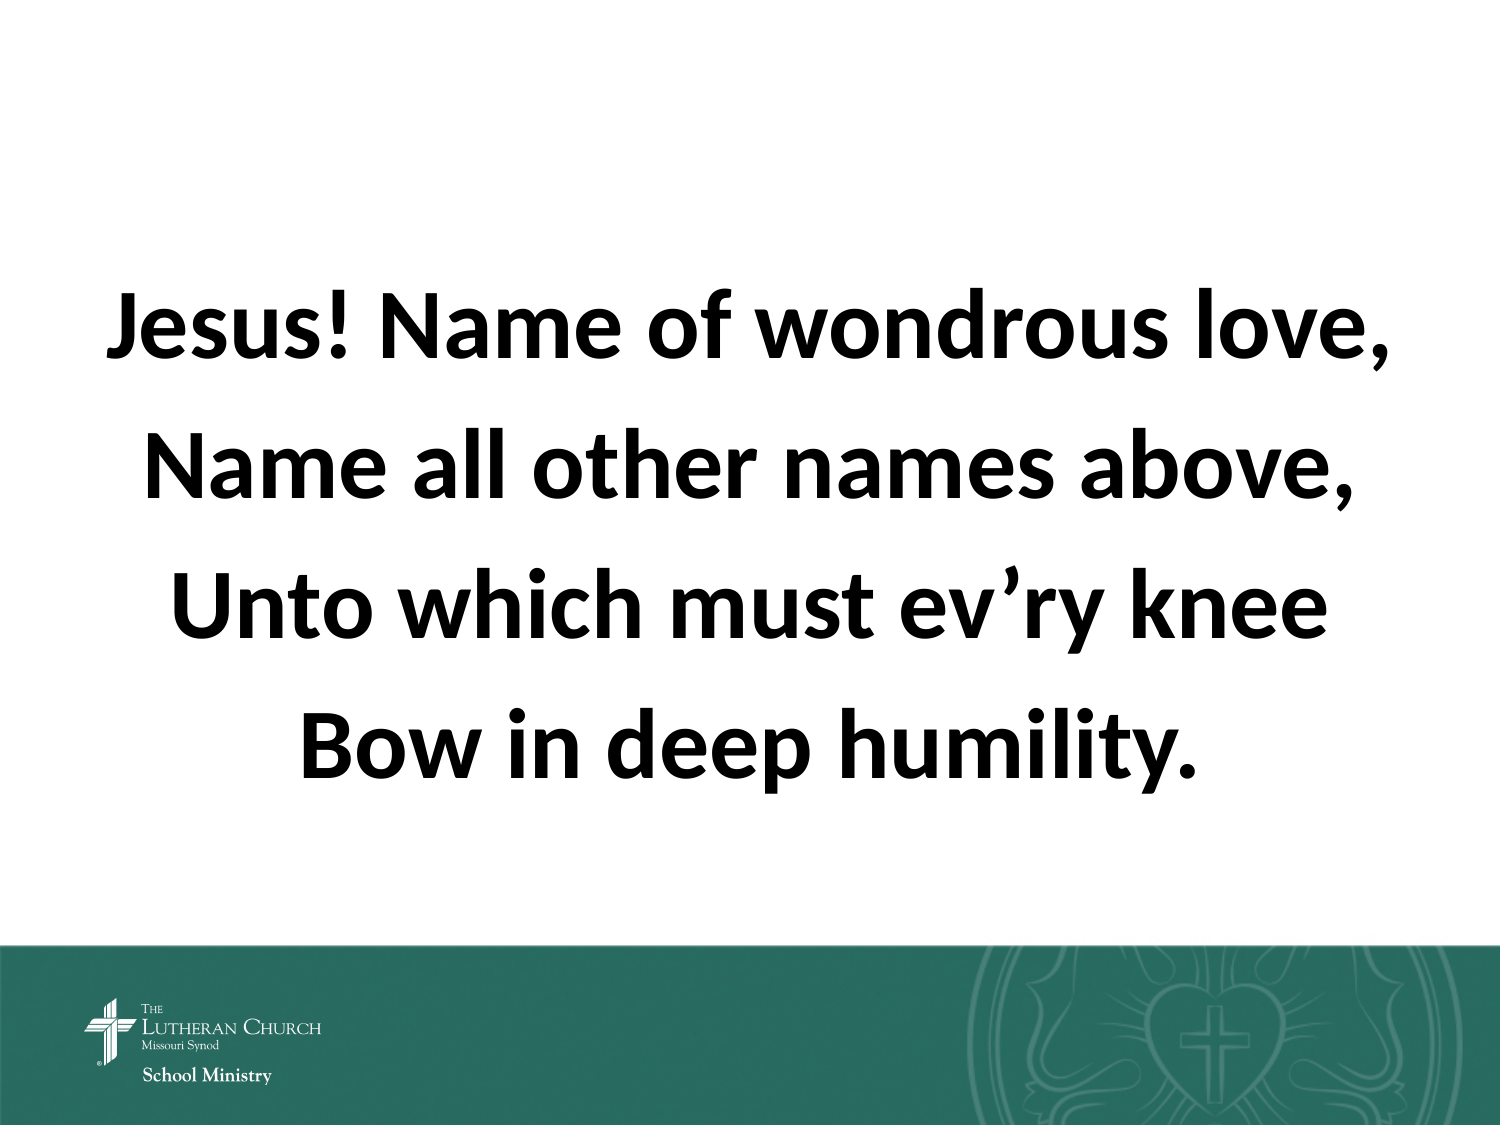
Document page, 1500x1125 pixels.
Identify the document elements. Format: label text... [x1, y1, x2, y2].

list Jesus! Name of wondrous love, Name all other names above, Unto which must ev’ry knee Bow in deep humility. [73, 111, 1428, 975]
picture [0, 0, 1500, 1125]
